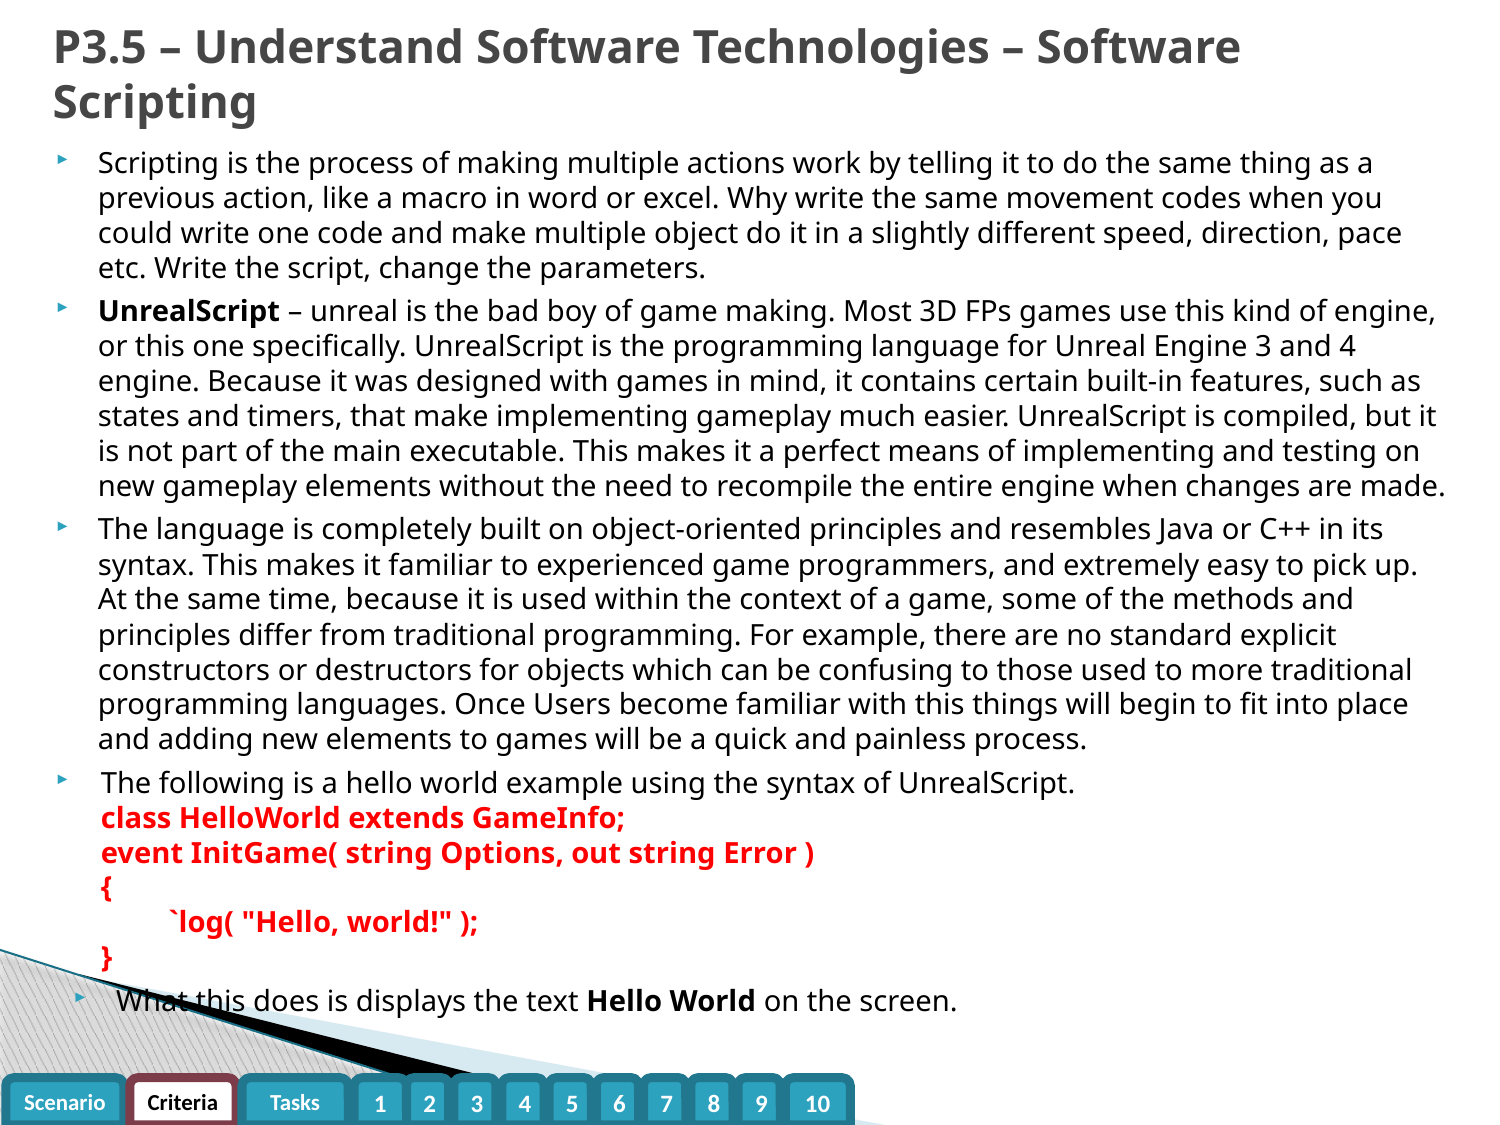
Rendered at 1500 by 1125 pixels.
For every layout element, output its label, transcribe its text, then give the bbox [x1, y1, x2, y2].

title P3.5 – Understand Software Technologies – Software Scripting [37, 19, 1471, 126]
list Scripting is the process of making multiple actions work by telling it to do the same thing as a previous action, like a macro in word or excel. Why write the same movement codes when you could write one code and make multiple object do it in a slightly different speed, direction, pace etc. Write the script, change the parameters. UnrealScript – unreal is the bad boy of game making. Most 3D FPs games use this kind of engine, or this one specifically. UnrealScript is the programming language for Unreal Engine 3 and 4 engine. Because it was designed with games in mind, it contains certain built-in features, such as states and timers, that make implementing gameplay much easier. UnrealScript is compiled, but it is not part of the main executable. This makes it a perfect means of implementing and testing on new gameplay elements without the need to recompile the entire engine when changes are made. The language is completely built on object-oriented principles and resembles Java or C++ in its syntax. This makes it familiar to experienced game programmers, and extremely easy to pick up. At the same time, because it is used within the context of a game, some of the methods and principles differ from traditional programming. For example, there are no standard explicit constructors or destructors for objects which can be confusing to those used to more traditional programming languages. Once Users become familiar with this things will begin to fit into place and adding new elements to games will be a quick and painless process. The following is a hello world example using the syntax of UnrealScript. class HelloWorld extends GameInfo; event InitGame( string Options, out string Error ) { `log( "Hello, world!" ); } What this does is displays the text Hello World on the screen. [41, 137, 1471, 1047]
